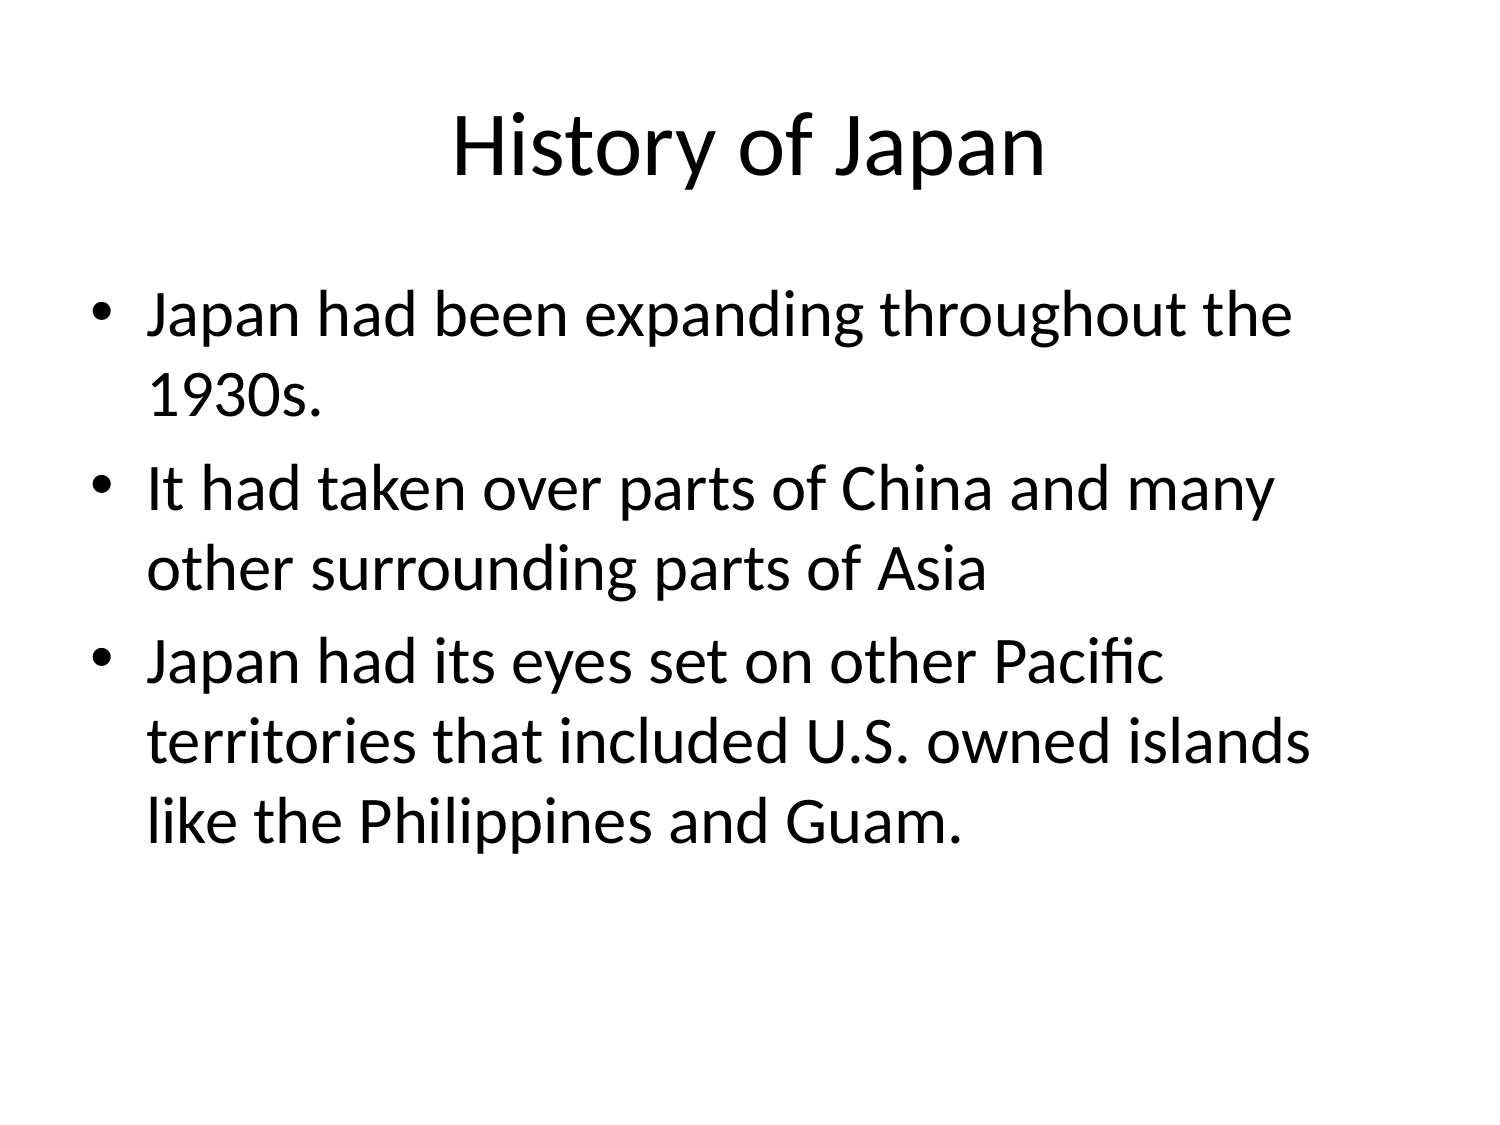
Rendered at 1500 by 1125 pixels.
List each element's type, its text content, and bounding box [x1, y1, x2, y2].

title History of Japan [75, 45, 1425, 233]
list Japan had been expanding throughout the 1930s. It had taken over parts of China and many other surrounding parts of Asia Japan had its eyes set on other Pacific territories that included U.S. owned islands like the Philippines and Guam. [75, 262, 1425, 1005]
